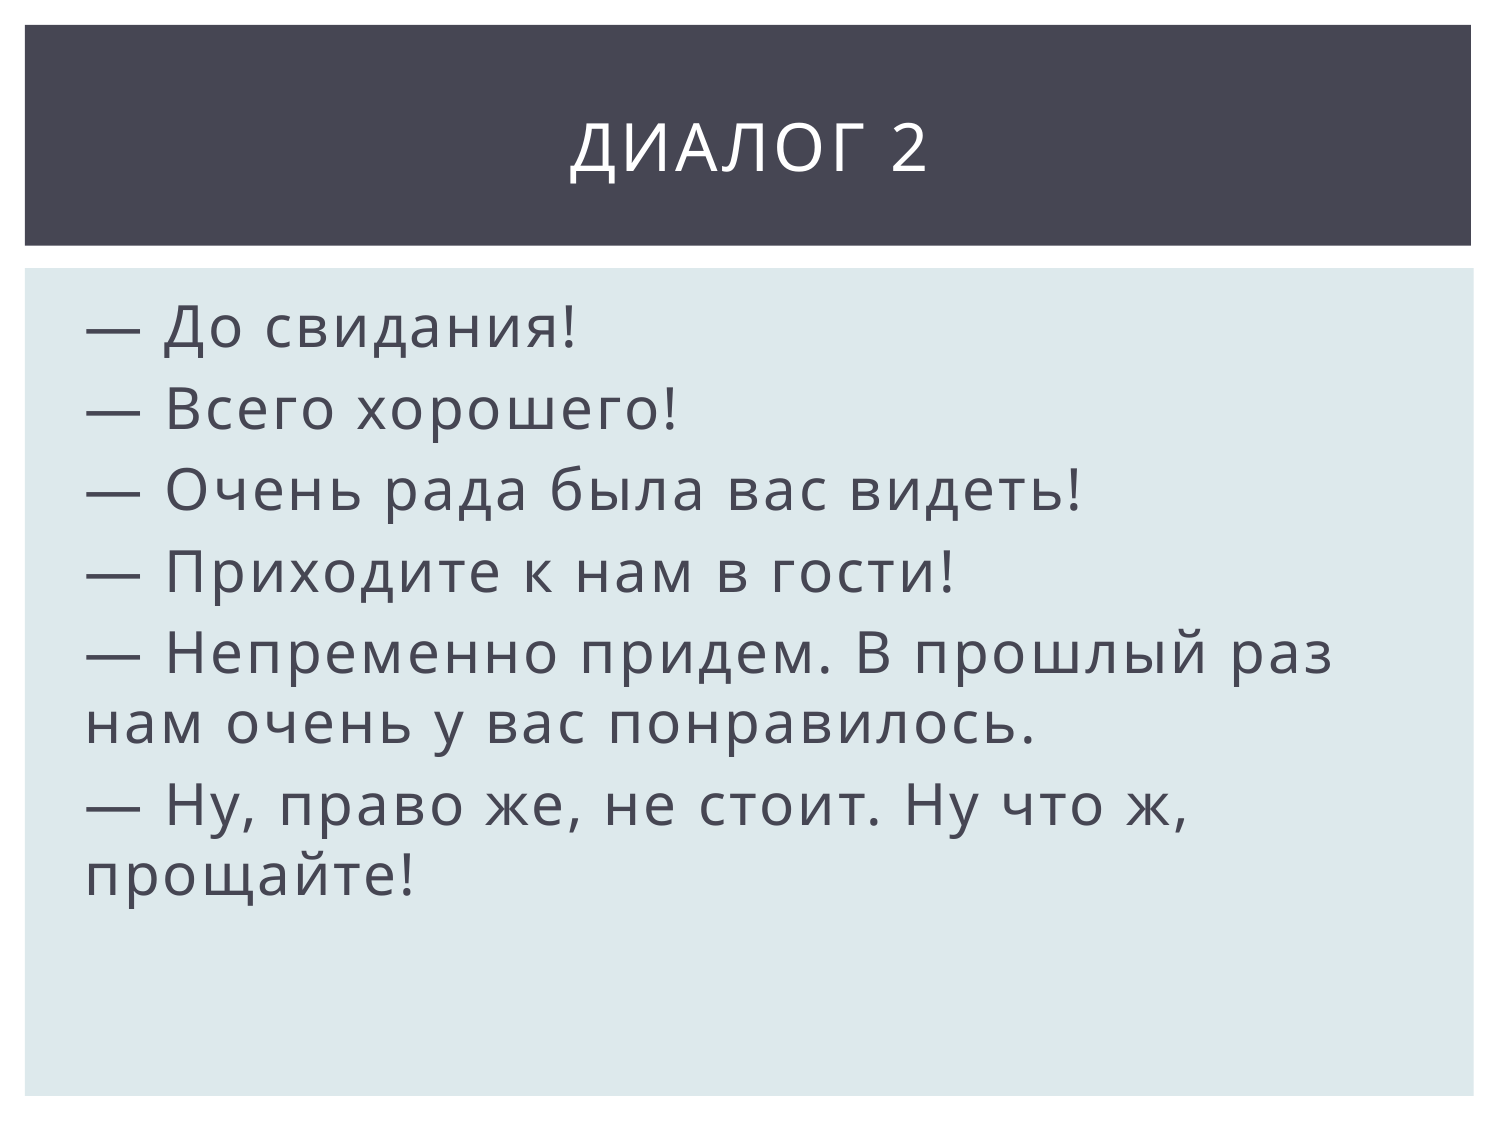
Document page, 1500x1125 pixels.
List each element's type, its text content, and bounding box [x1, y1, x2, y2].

list — До свидания! — Всего хорошего! — Очень рада была вас видеть! — Приходите к нам в гости! — Непременно придем. В прошлый раз нам очень у вас понравилось. — Ну, право же, не стоит. Ну что ж, прощайте! [62, 281, 1442, 1005]
title Диалог 2 [62, 58, 1438, 232]
